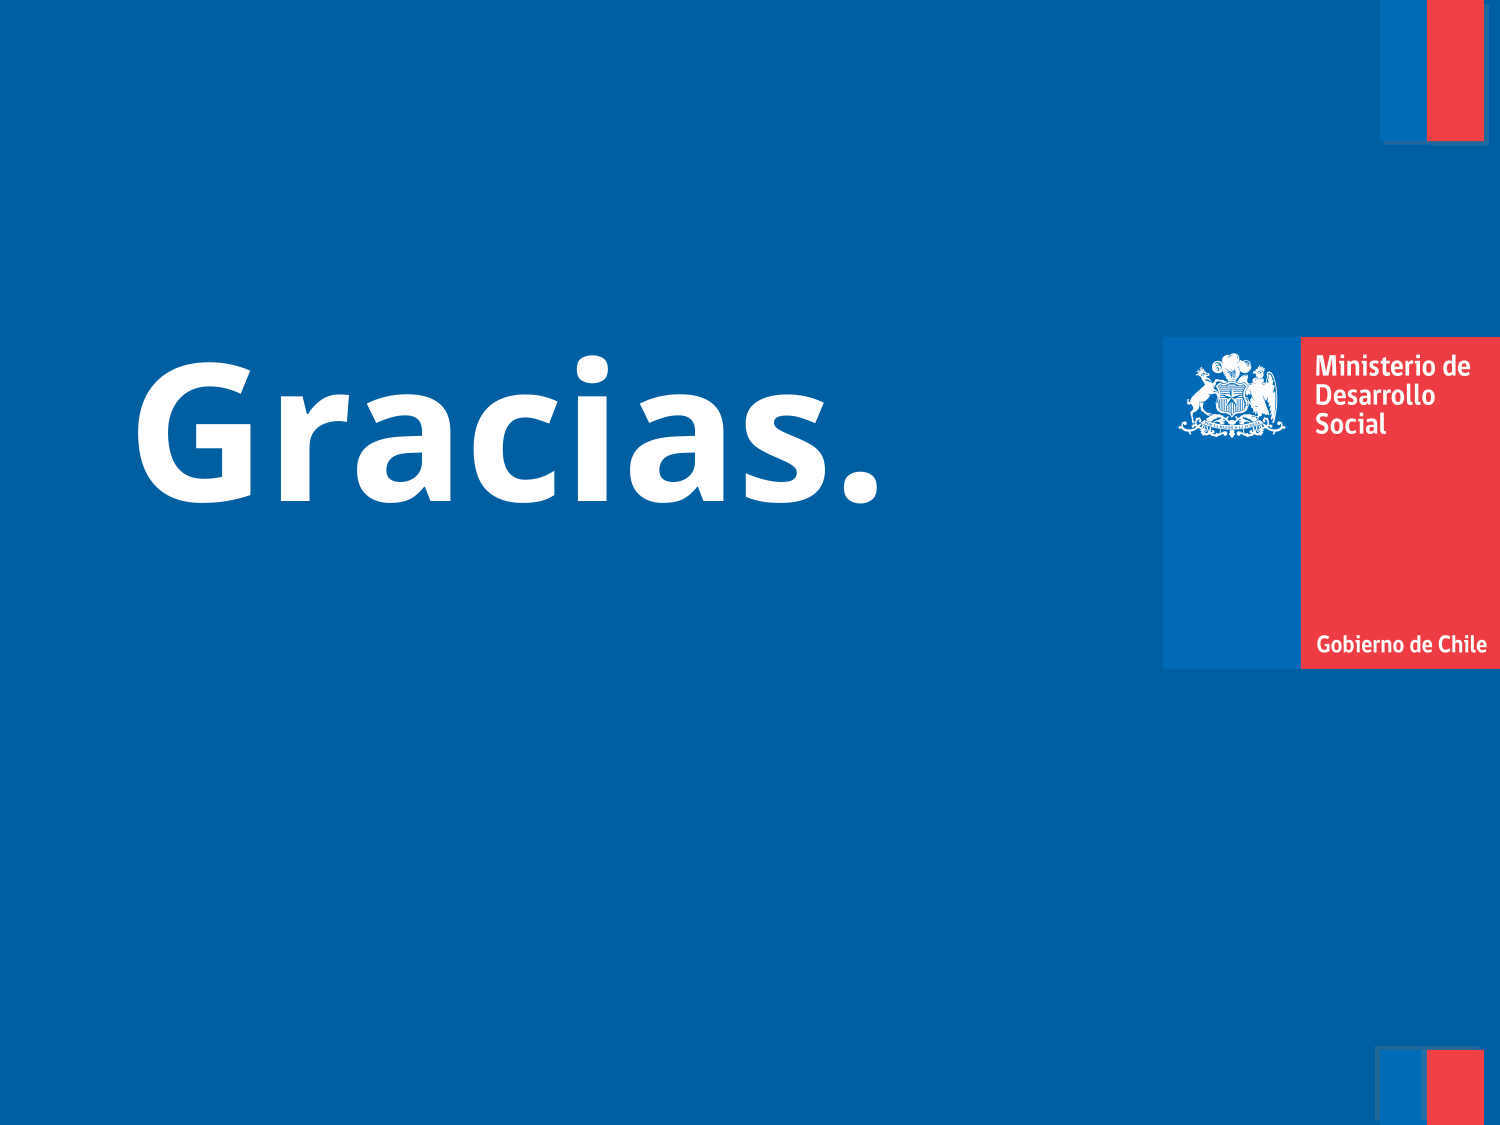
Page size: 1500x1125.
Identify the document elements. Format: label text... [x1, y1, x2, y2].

title Gracias. [112, 302, 1388, 544]
picture [1163, 337, 1500, 669]
